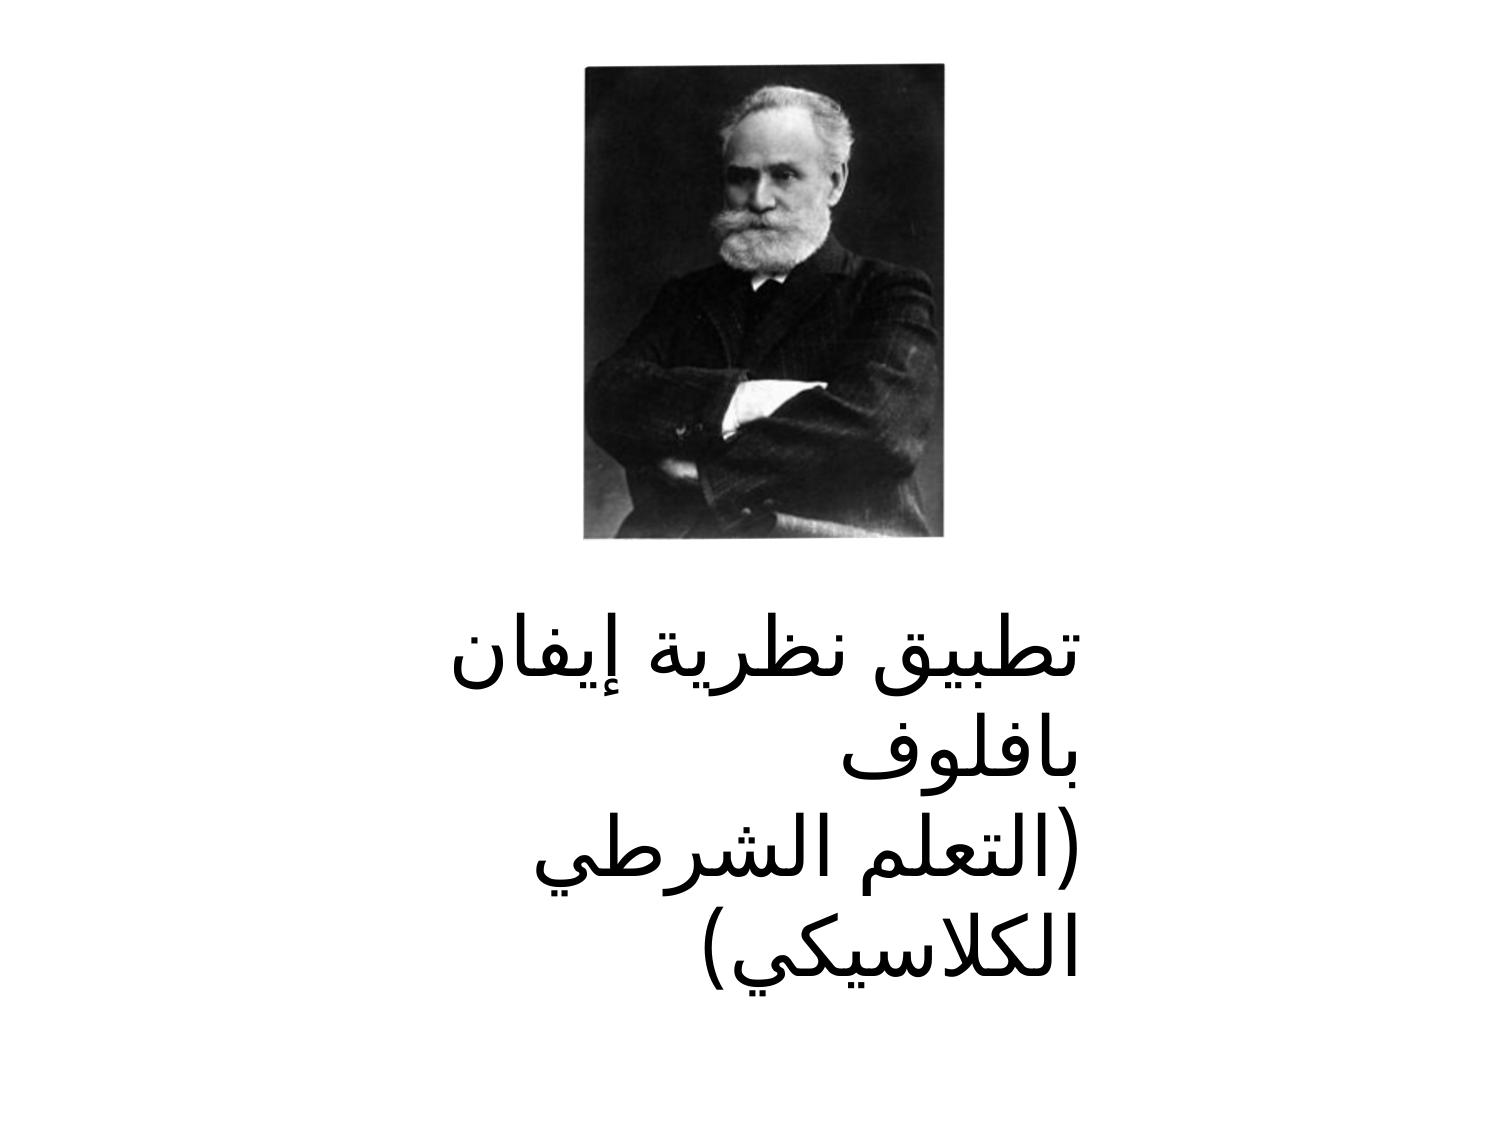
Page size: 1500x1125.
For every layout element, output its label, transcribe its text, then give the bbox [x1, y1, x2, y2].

picture [371, 0, 1158, 700]
text_box تطبيق نظرية إيفان بافلوف (التعلم الشرطي الكلاسيكي) [348, 586, 1099, 1001]
